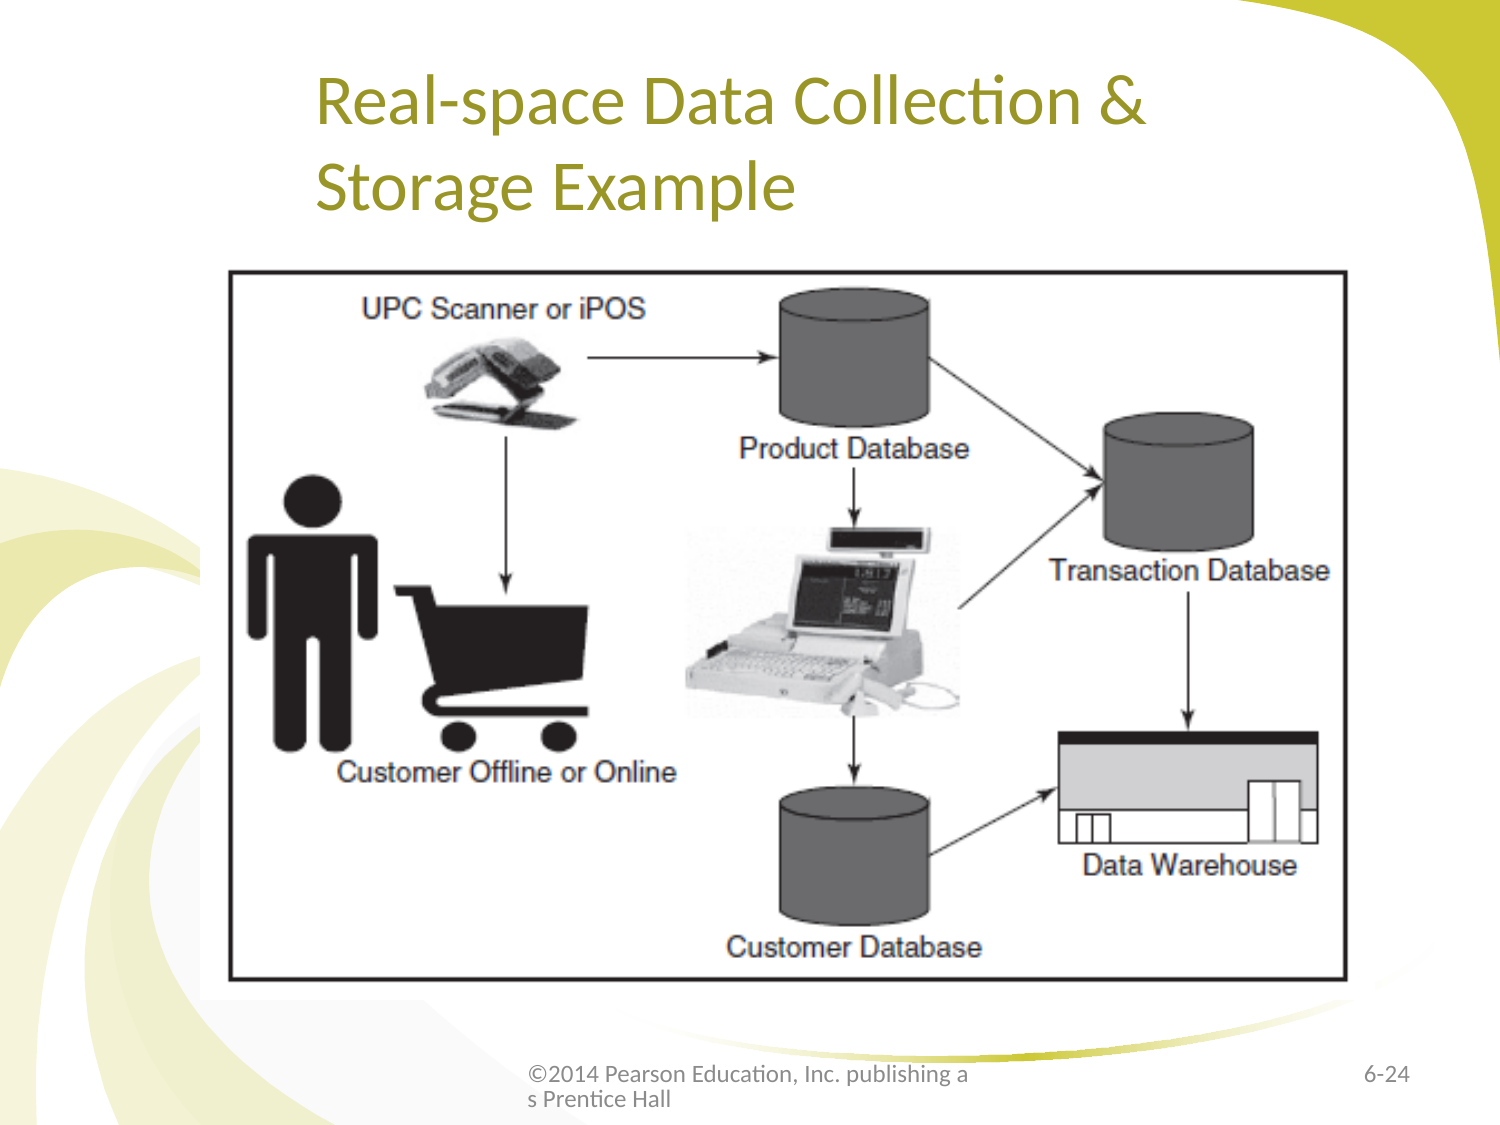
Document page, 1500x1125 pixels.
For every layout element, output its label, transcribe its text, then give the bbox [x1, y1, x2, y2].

footer ©2014 Pearson Education, Inc. publishing as Prentice Hall [512, 1042, 988, 1103]
title Real-space Data Collection & Storage Example [300, 45, 1225, 233]
picture [199, 262, 1376, 1001]
slide_number 6-24 [1074, 1042, 1425, 1103]
